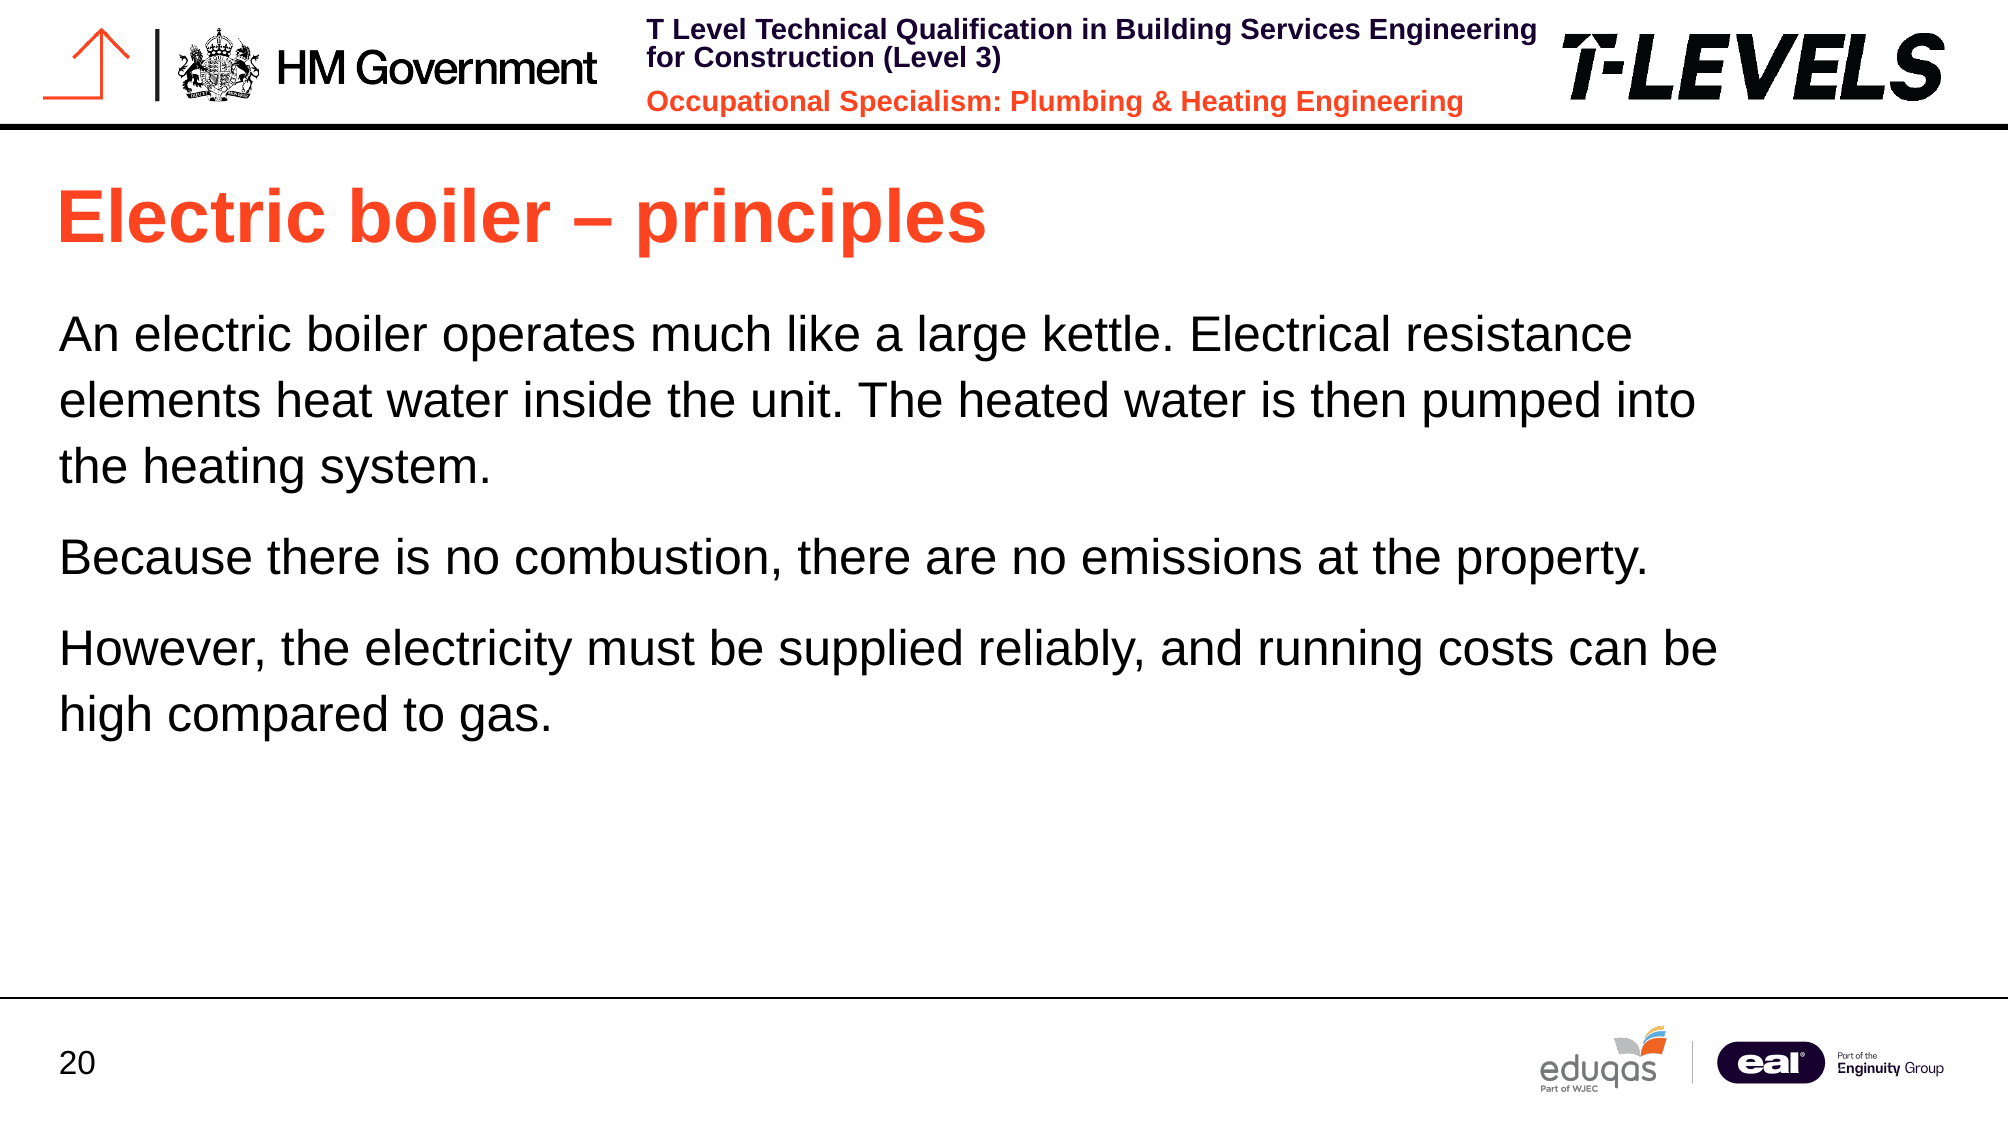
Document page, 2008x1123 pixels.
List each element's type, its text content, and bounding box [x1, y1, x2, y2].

picture [1543, 25, 1964, 108]
title Electric boiler – principles [41, 111, 1949, 314]
picture [38, 27, 136, 100]
picture [1535, 1021, 1949, 1097]
picture [155, 28, 597, 102]
list An electric boiler operates much like a large kettle. Electrical resistance elements heat water inside the unit. The heated water is then pumped into the heating system. Because there is no combustion, there are no emissions at the property. However, the electricity must be supplied reliably, and running costs can be high compared to gas. [59, 295, 1734, 975]
